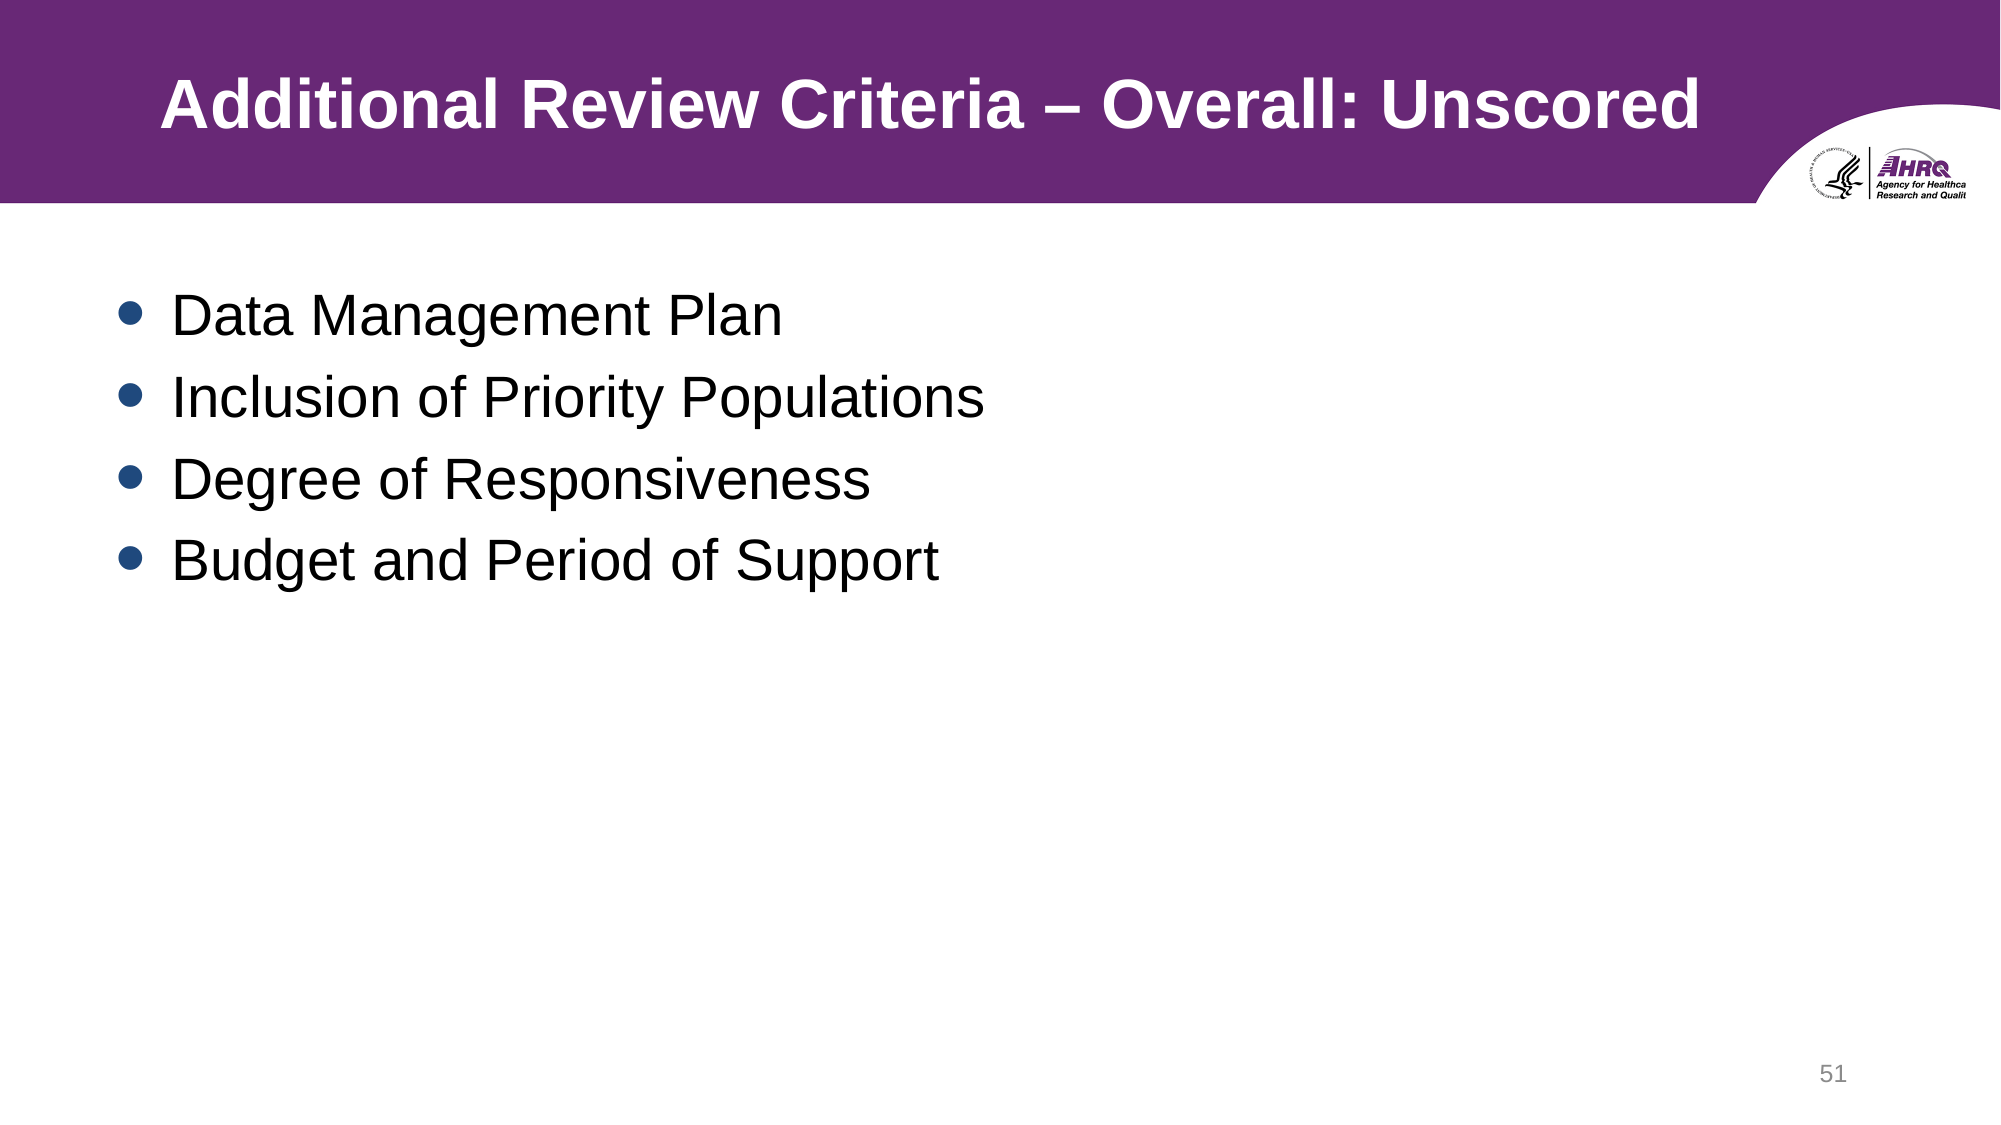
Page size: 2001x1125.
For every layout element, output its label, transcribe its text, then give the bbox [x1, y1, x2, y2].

title Additional Review Criteria – Overall: Unscored [138, 50, 1725, 152]
picture [0, 0, 2001, 1125]
list Data Management Plan Inclusion of Priority Populations Degree of Responsiveness Budget and Period of Support [99, 270, 1900, 1013]
slide_number 51 [1412, 1042, 1863, 1103]
